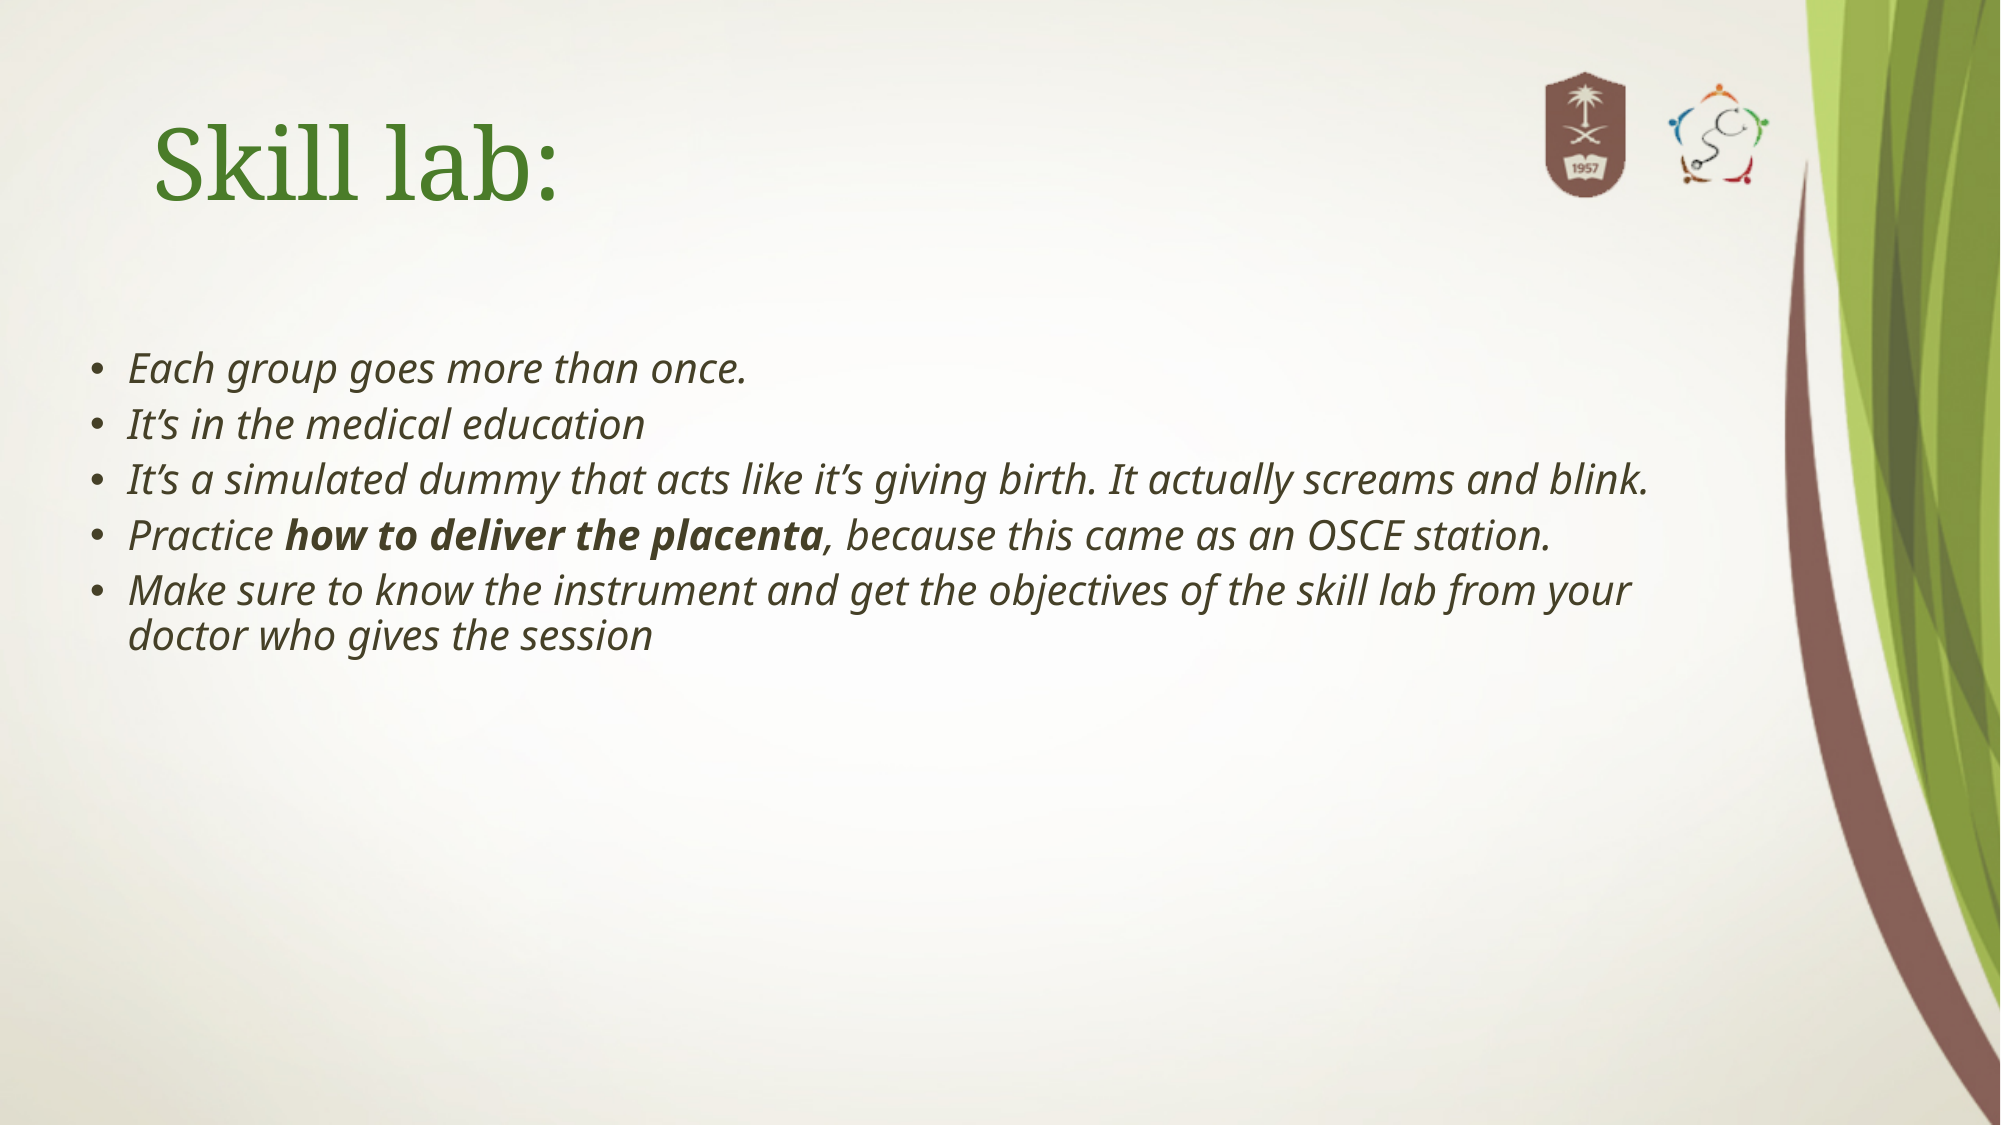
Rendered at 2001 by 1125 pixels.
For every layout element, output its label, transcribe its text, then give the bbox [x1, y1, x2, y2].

picture [0, 0, 2001, 1125]
list Each group goes more than once. It’s in the medical education It’s a simulated dummy that acts like it’s giving birth. It actually screams and blink. Practice how to deliver the placenta, because this came as an OSCE station. Make sure to know the instrument and get the objectives of the skill lab from your doctor who gives the session [0, 340, 1725, 1055]
title Skill lab: [137, 59, 1863, 278]
